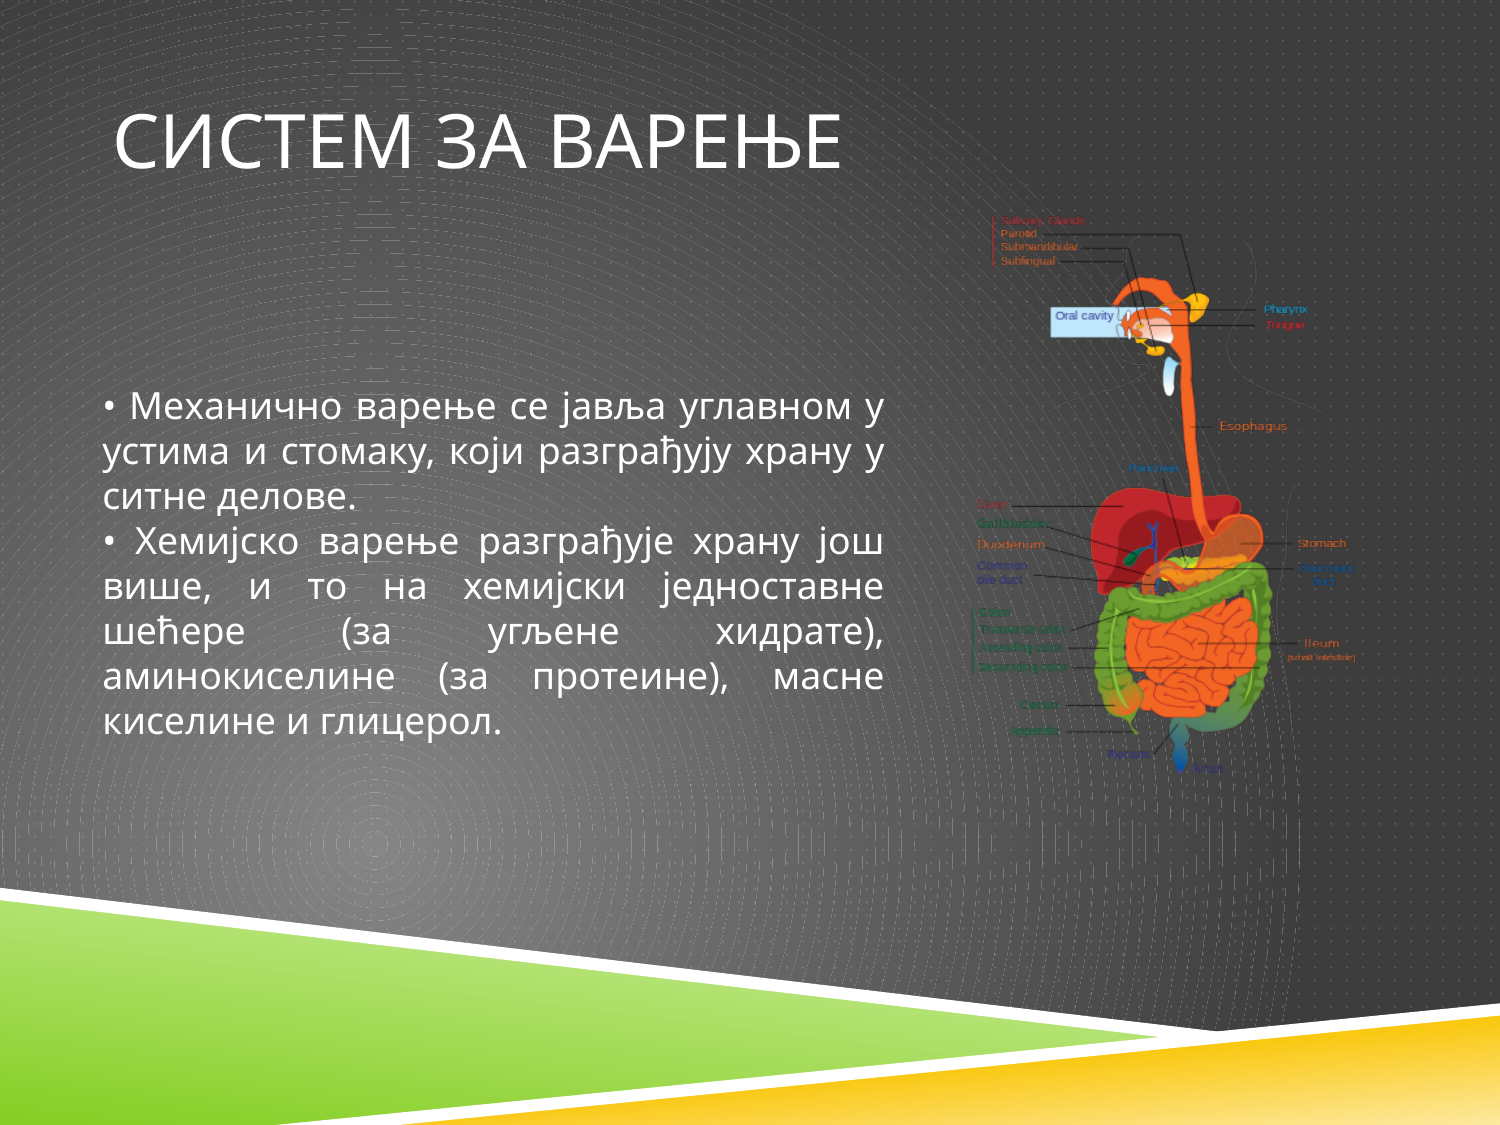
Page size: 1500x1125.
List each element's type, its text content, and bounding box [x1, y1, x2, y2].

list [949, 187, 1393, 801]
text_box • Механично варење се јавља углавном у устима и стомаку, који разграђују храну у ситне делове. • Хемијско варење разграђује храну још више, и то на хемијски једноставне шећере (за угљене хидрате), аминокиселине (за протеине), масне киселине и глицерол. [87, 374, 900, 750]
title Систем ЗА ВАРЕЊЕ [112, 45, 1388, 233]
